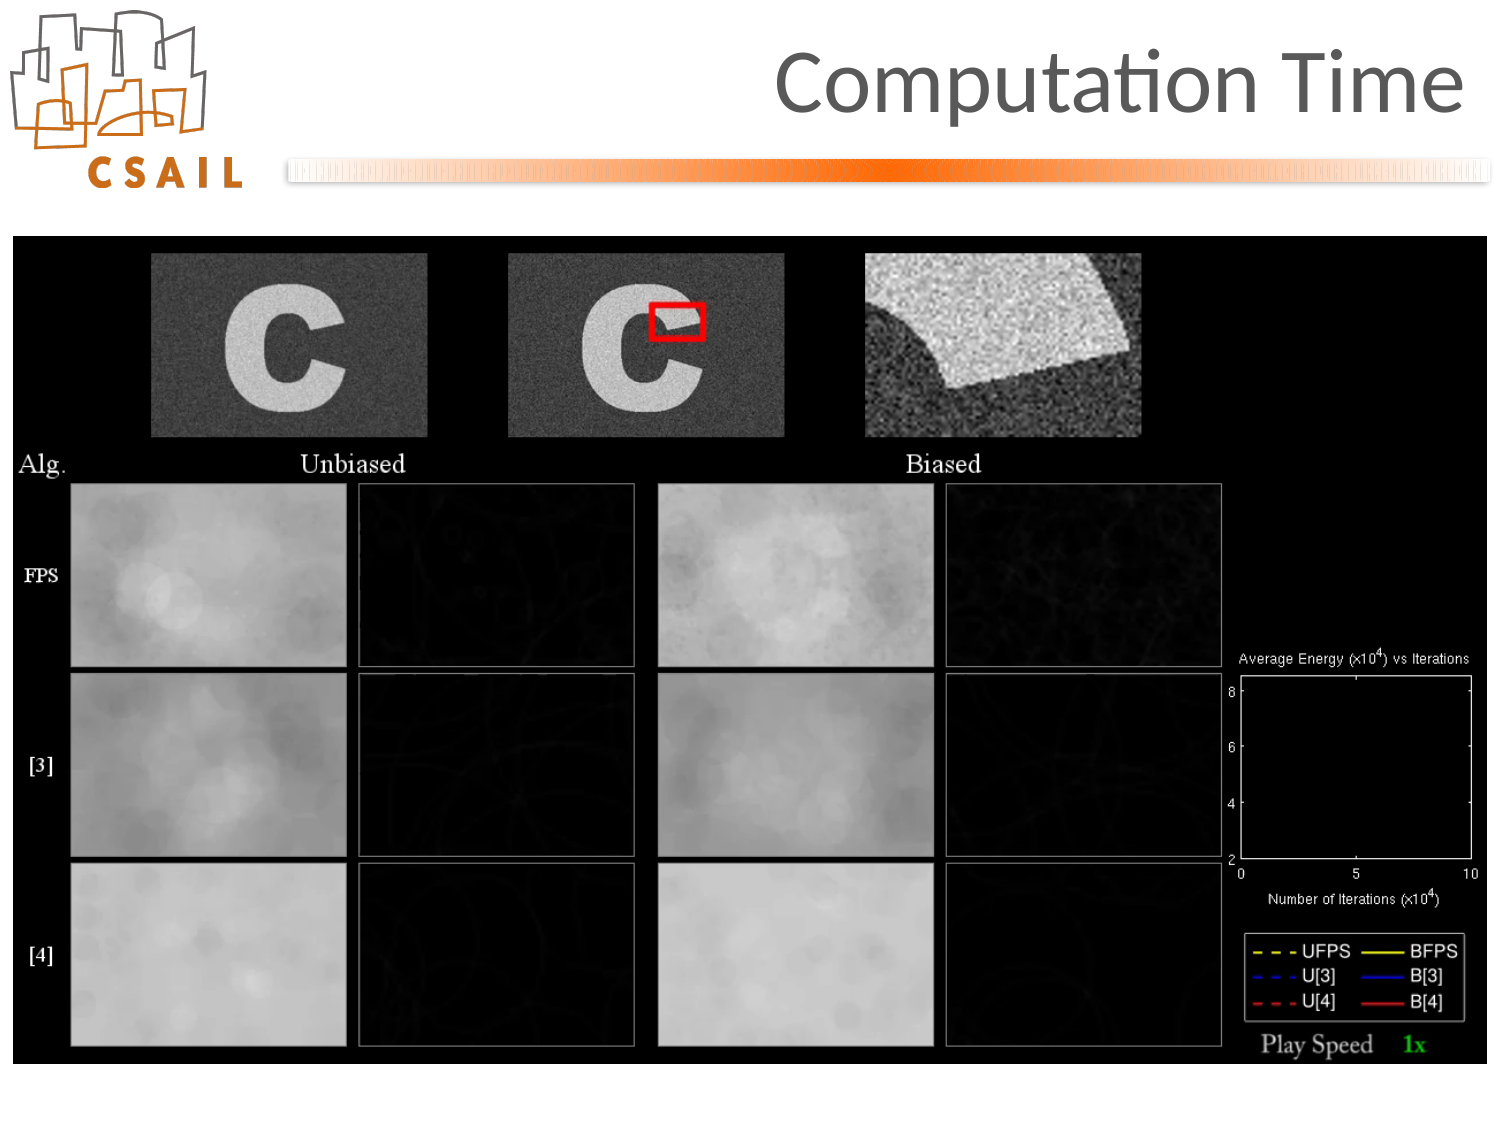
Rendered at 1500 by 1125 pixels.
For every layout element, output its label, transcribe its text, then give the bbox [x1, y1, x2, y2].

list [12, 235, 1488, 1066]
picture [10, 10, 242, 188]
title Computation Time [208, 4, 1483, 147]
